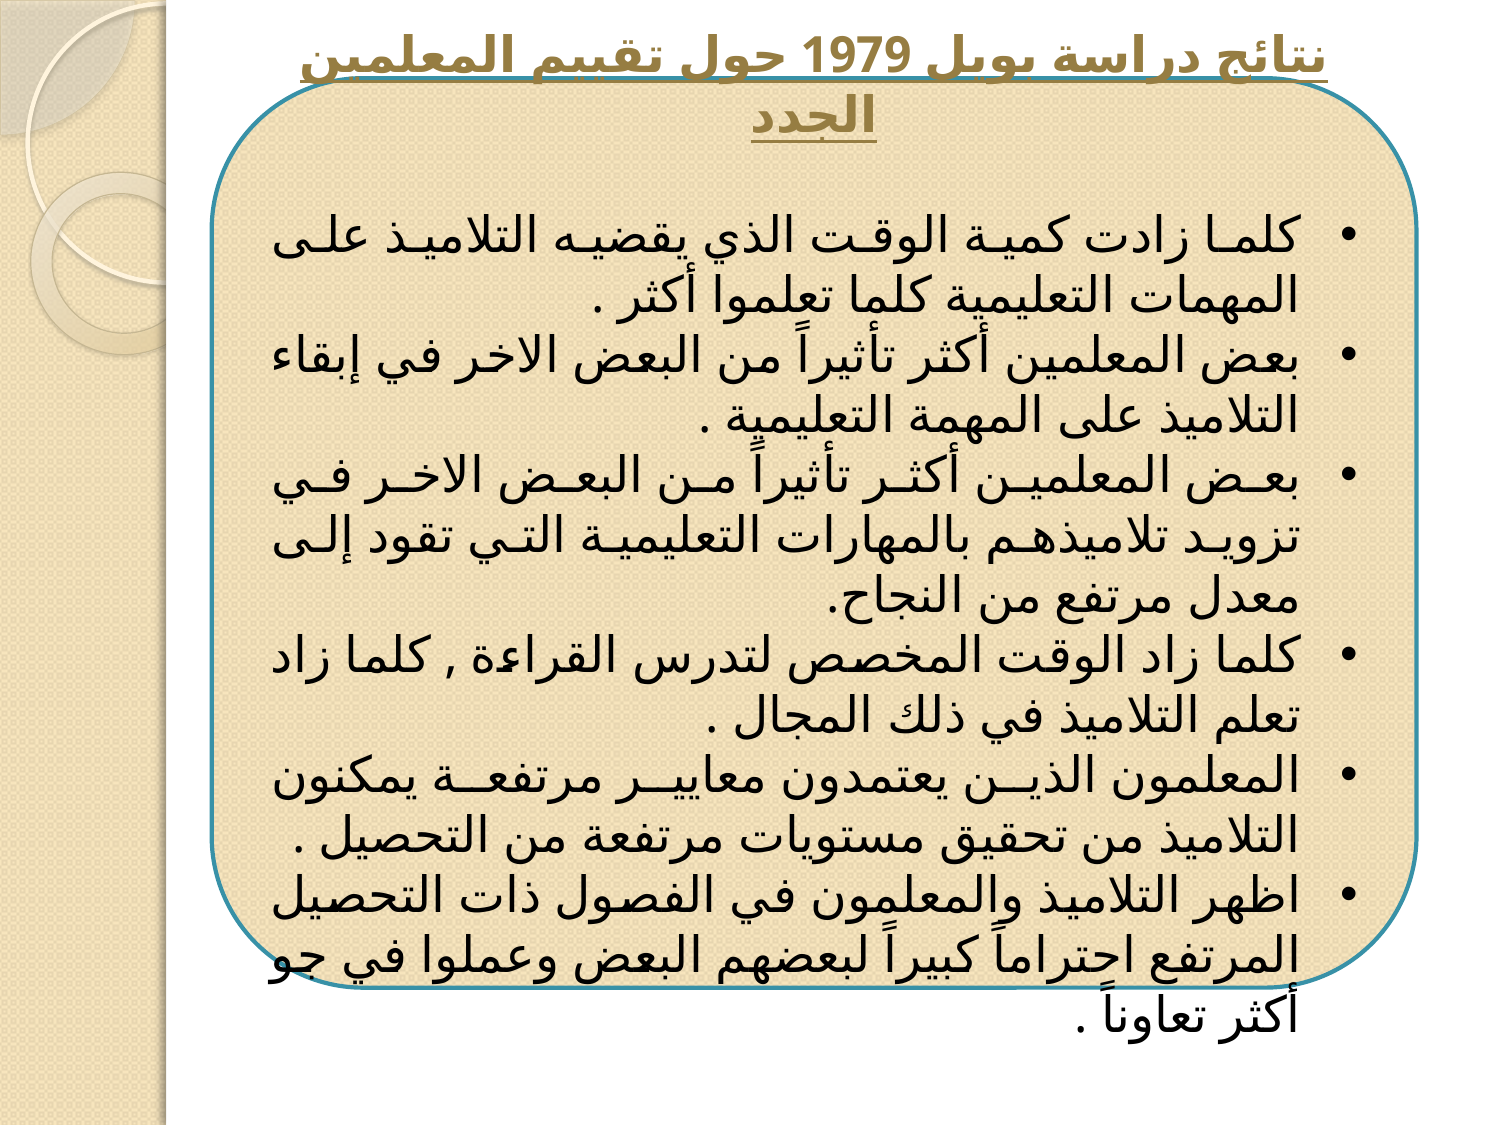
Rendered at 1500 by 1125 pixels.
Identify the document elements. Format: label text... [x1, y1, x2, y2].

text_box نتائج دراسة بويل 1979 حول تقييم المعلمين الجدد كلما زادت كمية الوقت الذي يقضيه التلاميذ على المهمات التعليمية كلما تعلموا أكثر . بعض المعلمين أكثر تأثيراً من البعض الاخر في إبقاء التلاميذ على المهمة التعليمية . بعض المعلمين أكثر تأثيراً من البعض الاخر في تزويد تلاميذهم بالمهارات التعليمية التي تقود إلى معدل مرتفع من النجاح. كلما زاد الوقت المخصص لتدرس القراءة , كلما زاد تعلم التلاميذ في ذلك المجال . المعلمون الذين يعتمدون معايير مرتفعة يمكنون التلاميذ من تحقيق مستويات مرتفعة من التحصيل . اظهر التلاميذ والمعلمون في الفصول ذات التحصيل المرتفع احتراماً كبيراً لبعضهم البعض وعملوا في جو أكثر تعاوناً . [209, 76, 1419, 990]
